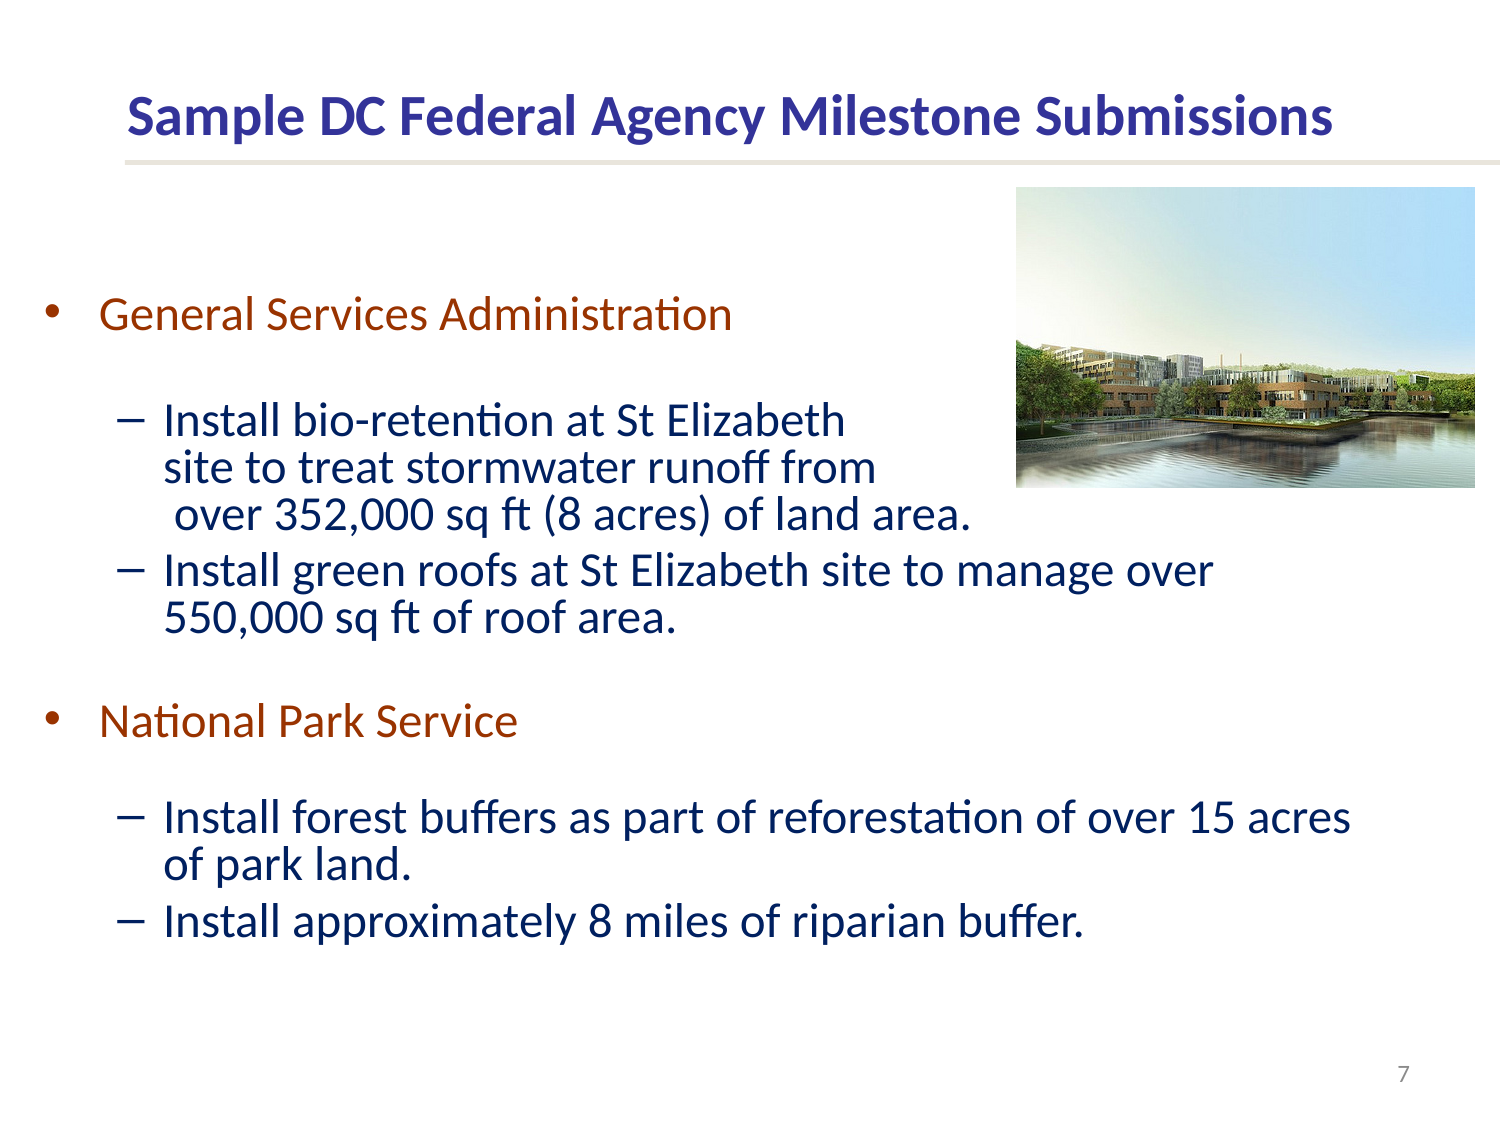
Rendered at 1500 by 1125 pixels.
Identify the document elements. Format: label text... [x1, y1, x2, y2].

list General Services Administration Install bio-retention at St Elizabeth site to treat stormwater runoff from over 352,000 sq ft (8 acres) of land area. Install green roofs at St Elizabeth site to manage over 550,000 sq ft of roof area. National Park Service Install forest buffers as part of reforestation of over 15 acres of park land. Install approximately 8 miles of riparian buffer. [28, 285, 1379, 961]
picture [1015, 187, 1476, 488]
title Sample DC Federal Agency Milestone Submissions [112, 0, 1463, 225]
text_box [1074, 1042, 1425, 1103]
